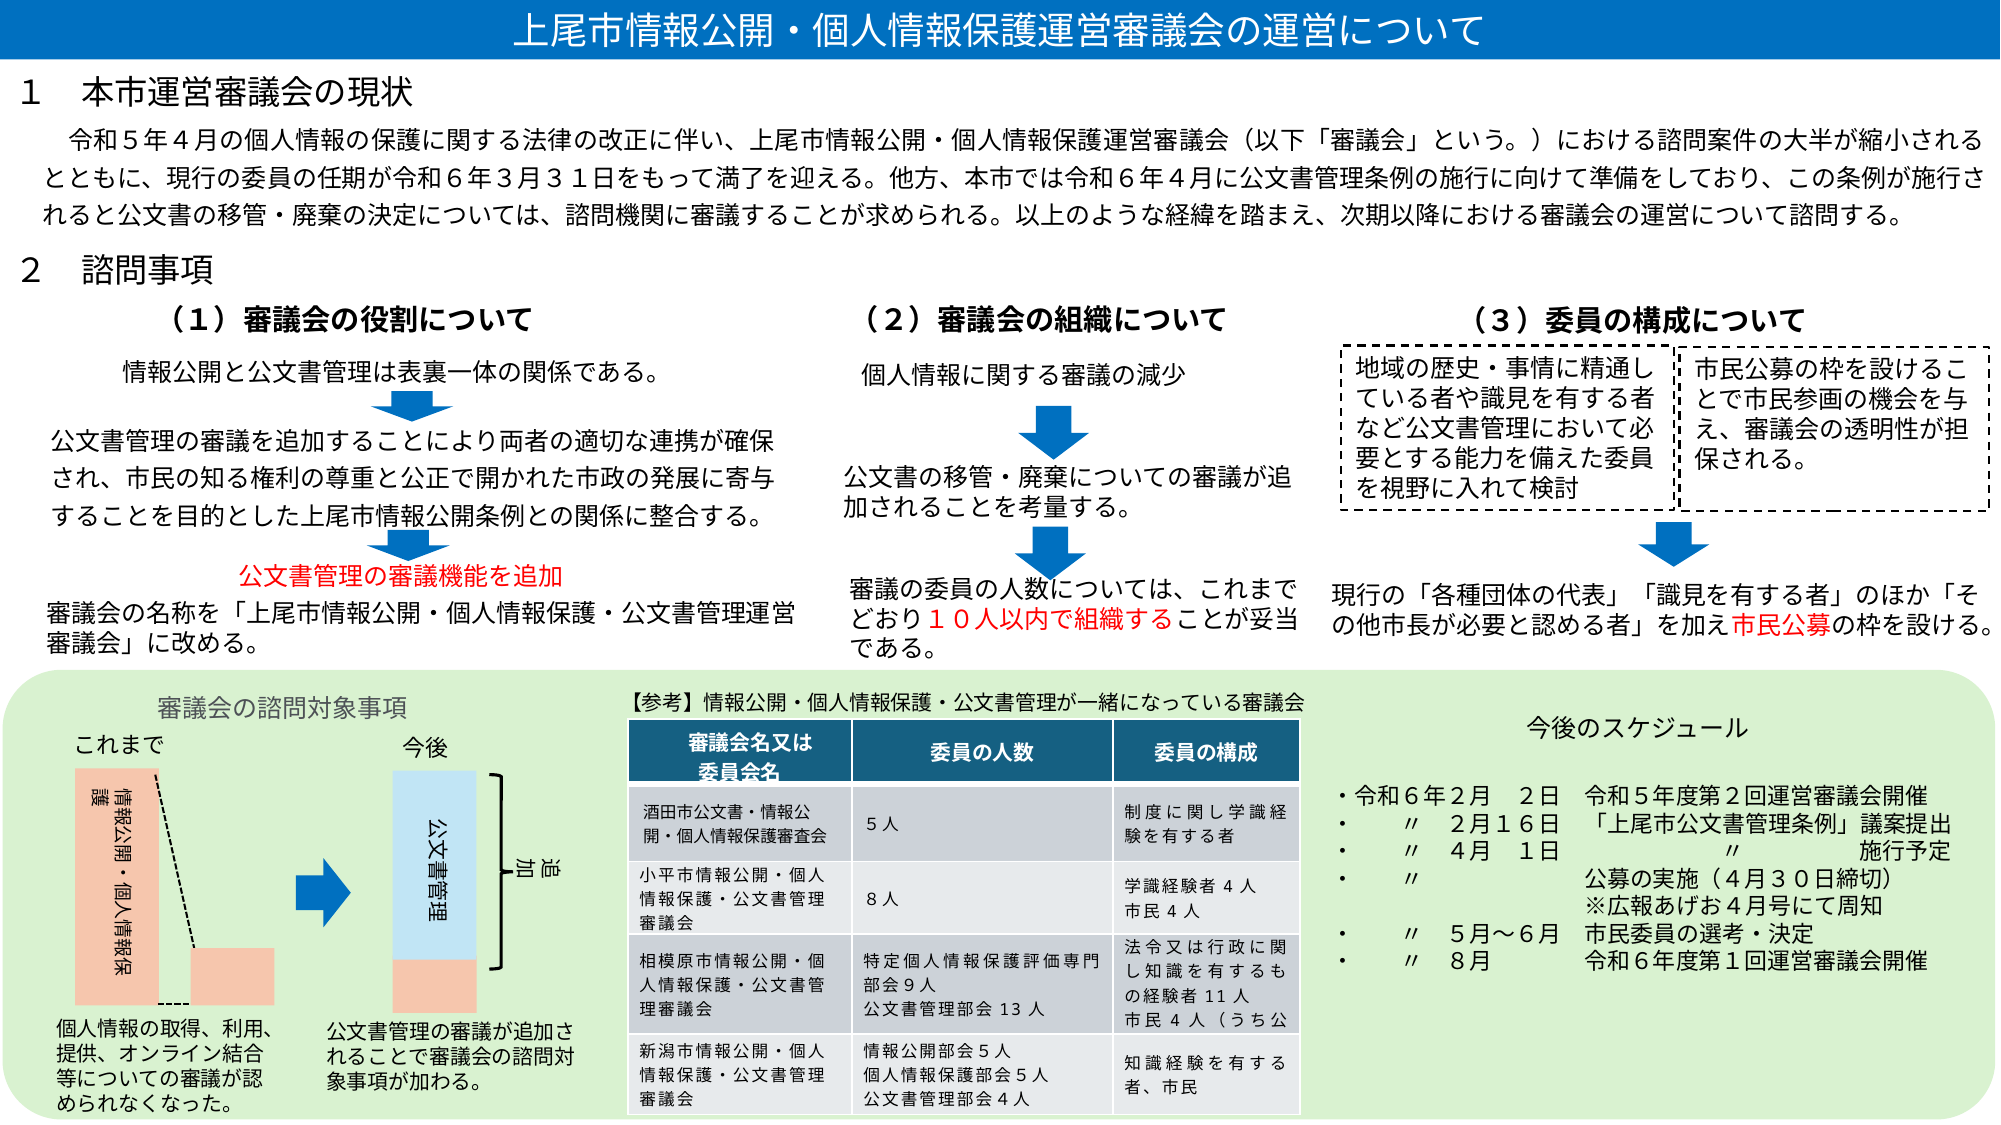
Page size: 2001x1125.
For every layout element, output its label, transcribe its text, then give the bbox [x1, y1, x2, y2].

table_cell 特定個人情報保護評価専門部会９人 公文書管理部会13人 [853, 935, 1112, 1033]
text_box [366, 528, 451, 553]
table_cell 酒田市公文書・情報公開・個人情報保護審査会 [629, 787, 851, 861]
text_box [1632, 520, 1715, 569]
text_box 地域の歴史・事情に精通している者や識見を有する者など公文書管理において必要とする能力を備えた委員を視野に入れて検討 [1340, 345, 1674, 510]
table_cell 相模原市情報公開・個人情報保護・公文書管理審議会 [629, 935, 851, 1033]
text_box １ 本市運営審議会の現状 [0, 66, 672, 119]
text_box 【参考】情報公開・個人情報保護・公文書管理が一緒になっている審議会 [606, 669, 1334, 723]
table_header 委員の構成 [1114, 723, 1299, 781]
text_box 上尾市情報公開・個人情報保護運営審議会の運営について [0, 0, 2000, 60]
text_box 市民公募の枠を設けることで市民参画の機会を与え、審議会の透明性が担保される。 [1679, 346, 1989, 512]
table_cell ５人 [853, 787, 1112, 861]
text_box [1013, 404, 1094, 454]
text_box 情報公開と公文書管理は表裏一体の関係である。 [107, 341, 705, 394]
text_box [40, 677, 606, 1125]
text_box 審議の委員の人数については、これまでどおり１０人以内で組織することが妥当である。 [835, 565, 1332, 671]
text_box ２ 諮問事項 [0, 244, 672, 297]
text_box ・令和６年２月 ２日 令和５年度第２回運営審議会開催 ・ 〃 ２月１６日 「上尾市公文書管理条例」議案提出 ・ 〃 ４月 １日 〃 施行予定 ・ 〃 公募の実施（４月３０日締切） ※広報あげお４月号にて周知 ・ 〃 ５月～６月 市民委員の選考・決定 ・ 〃 ８月 令和６年度第１回運営審議会開催 [1316, 774, 1989, 982]
table_cell 小平市情報公開・個人情報保護・公文書管理審議会 [629, 862, 851, 933]
text_box 現行の「各種団体の代表」「識見を有する者」のほか「その他市長が必要と認める者」を加え市民公募の枠を設ける。 [1332, 572, 2000, 647]
text_box 個人情報に関する審議の減少 [846, 352, 1261, 397]
table_cell 制度に関し学識経験を有する者 [1114, 787, 1299, 861]
text_box （１）審議会の役割について [140, 291, 628, 341]
table_cell 知識経験を有する者、市民 [1114, 1035, 1299, 1114]
text_box （３）委員の構成について [1442, 291, 1930, 345]
text_box 公文書管理の審議機能を追加 [224, 553, 581, 589]
text_box 審議会の名称を「上尾市情報公開・個人情報保護・公文書管理運営審議会」に改める。 [32, 589, 830, 665]
table_header 委員の人数 [853, 723, 1112, 781]
table_cell 情報公開部会５人 個人情報保護部会５人 公文書管理部会４人 [853, 1035, 1112, 1114]
table_cell ８人 [853, 862, 1112, 933]
text_box 公文書の移管・廃棄についての審議が追加されることを考量する。 [829, 454, 1317, 530]
text_box 今後のスケジュール [1511, 705, 1862, 751]
table_cell 学識経験者4人 市民4人 [1114, 862, 1299, 933]
text_box （２）審議会の組織について [835, 291, 1323, 344]
text_box 令和５年４月の個人情報の保護に関する法律の改正に伴い、上尾市情報公開・個人情報保護運営審議会（以下「審議会」という。）における諮問案件の大半が縮小されるとともに、現行の委員の任期が令和６年３月３１日をもって満了を迎える。他方、本市では令和６年４月に公文書管理条例の施行に向けて準備をしており、この条例が施行されると公文書の移管・廃棄の決定については、諮問機関に審議することが求められる。以上のような経緯を踏まえ、次期以降における審議会の運営について諮問する。 [2, 109, 2000, 237]
text_box [606, 668, 1997, 1122]
table_cell 法令又は行政に関し知識を有するもの経験者11人 市民4人（うち公募2人） [1114, 935, 1299, 1033]
table_header 審議会名又は 委員会名 [629, 723, 851, 781]
text_box [0, 668, 835, 1118]
text_box [370, 389, 454, 424]
text_box [1010, 525, 1091, 583]
text_box 公文書管理の審議を追加することにより両者の適切な連携が確保され、市民の知る権利の尊重と公正で開かれた市政の発展に寄与することを目的とした上尾市情報公開条例との関係に整合する。 [10, 410, 809, 538]
table_cell 新潟市情報公開・個人情報保護・公文書管理審議会 [629, 1035, 851, 1114]
